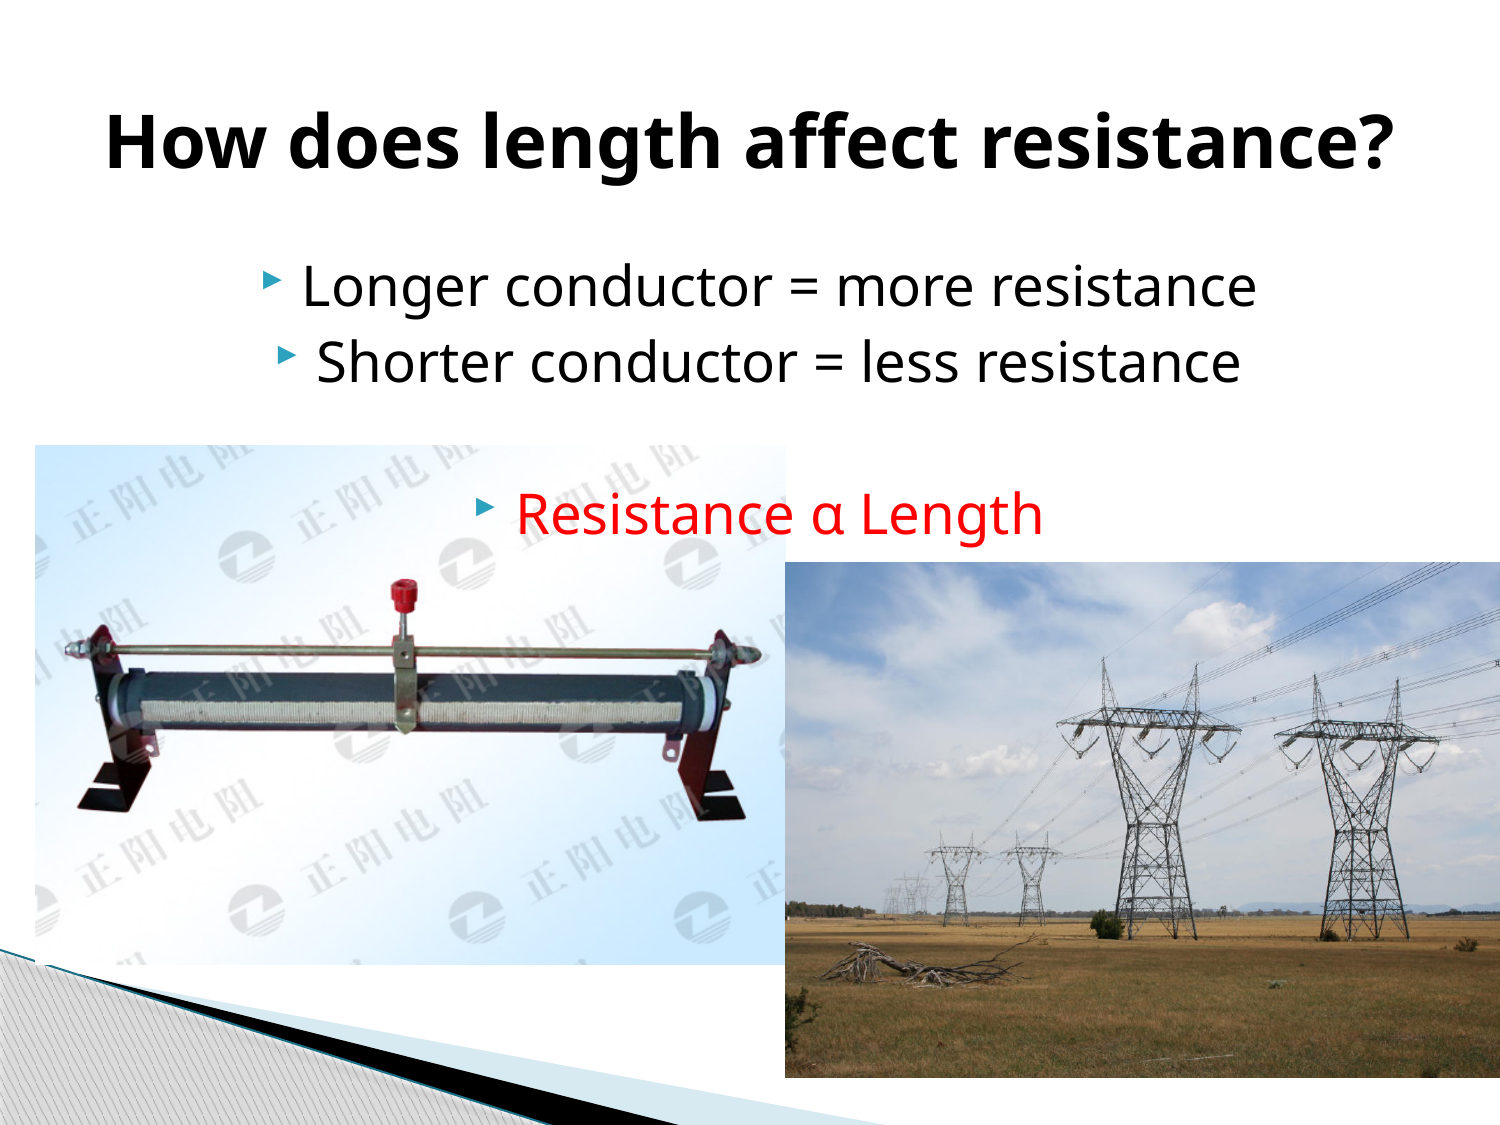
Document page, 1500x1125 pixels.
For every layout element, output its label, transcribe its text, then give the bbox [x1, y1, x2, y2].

list Longer conductor = more resistance Shorter conductor = less resistance Resistance α Length [75, 243, 1425, 562]
picture [34, 445, 1500, 1079]
title How does length affect resistance? [75, 45, 1425, 233]
list Longer conductor = more resistance Shorter conductor = less resistance Resistance α Length [75, 976, 779, 986]
